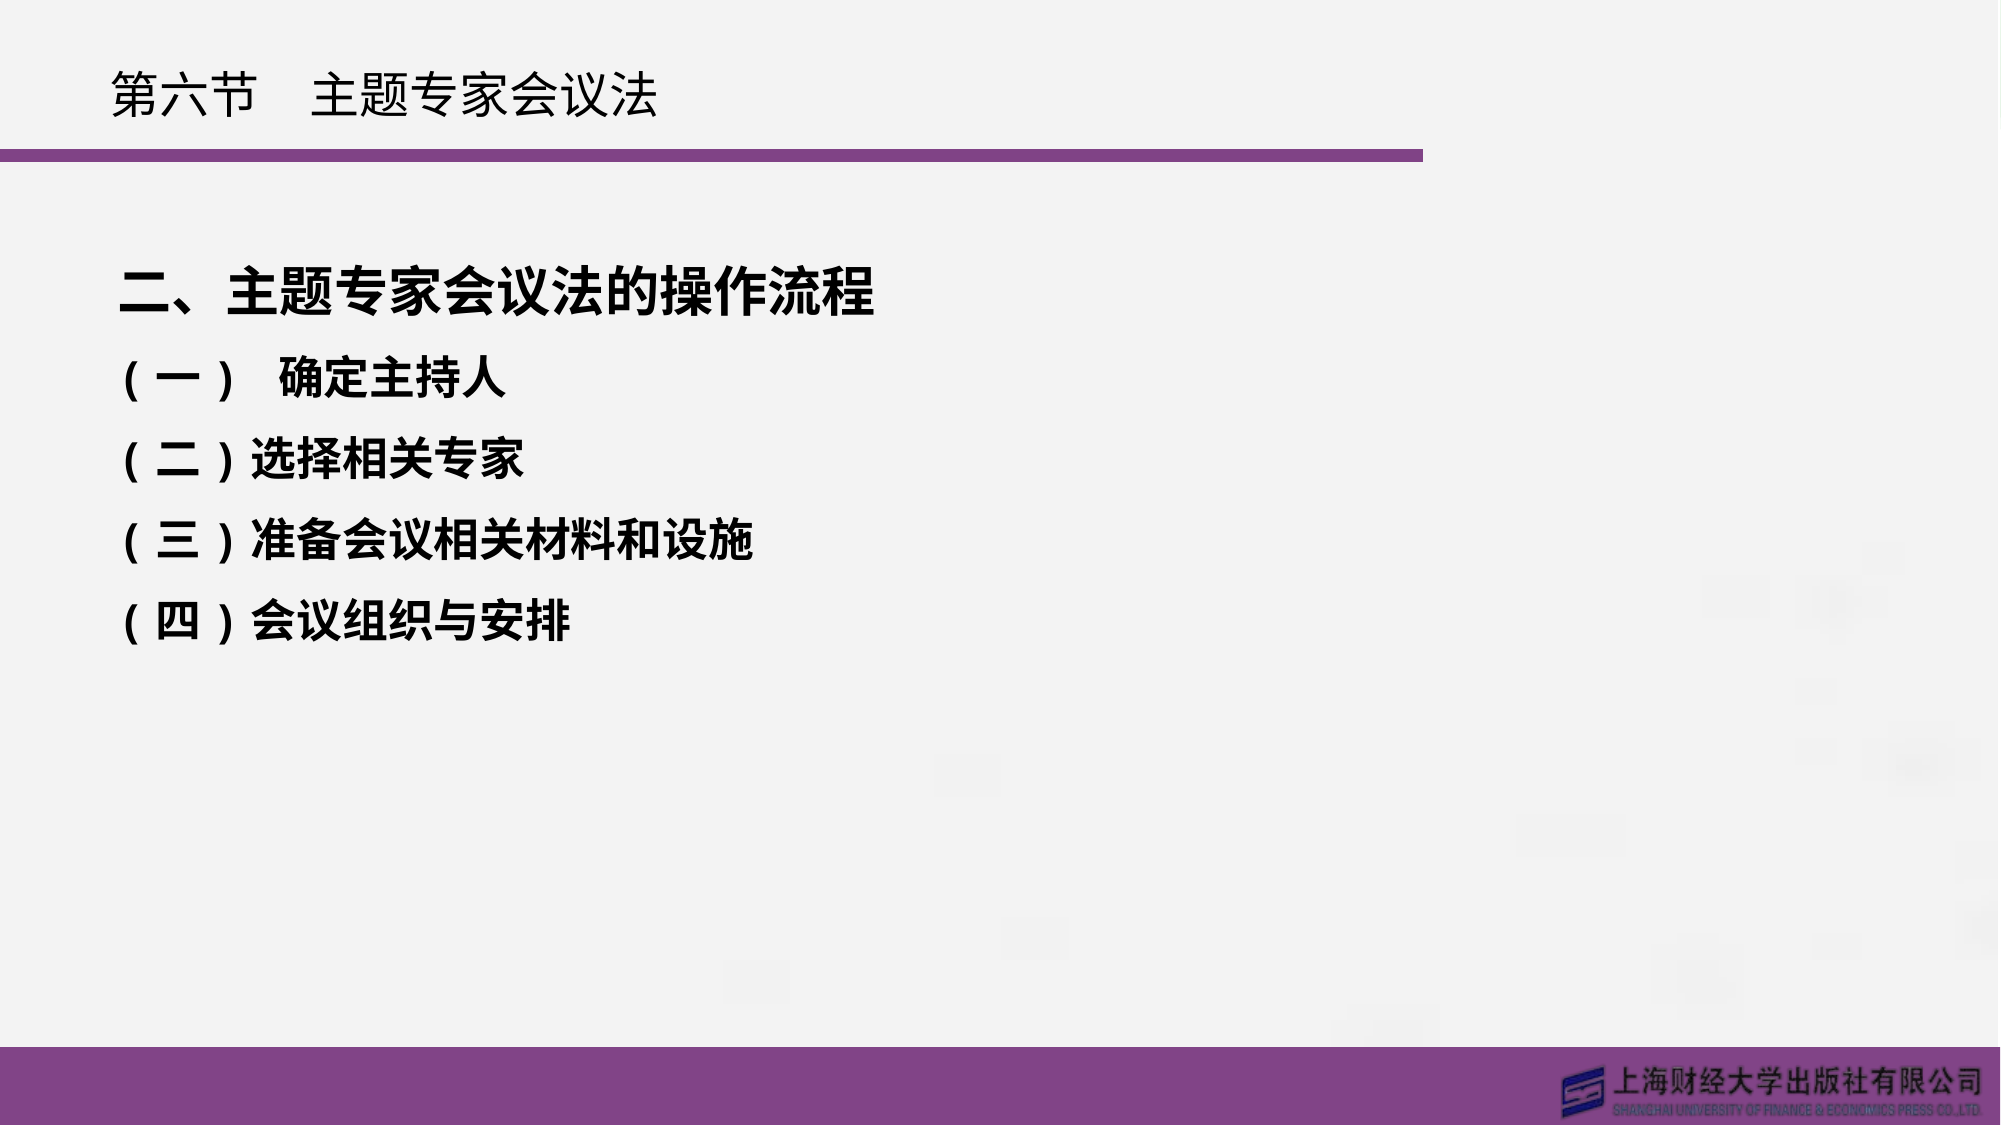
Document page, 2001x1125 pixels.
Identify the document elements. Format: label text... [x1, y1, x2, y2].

list 二、主题专家会议法的操作流程 (一) 确定主持人 (二)选择相关专家 (三)准备会议相关材料和设施 (四)会议组织与安排 [102, 233, 1898, 1032]
title 第六节 主题专家会议法 [94, 42, 1451, 146]
picture [0, 0, 2001, 1125]
